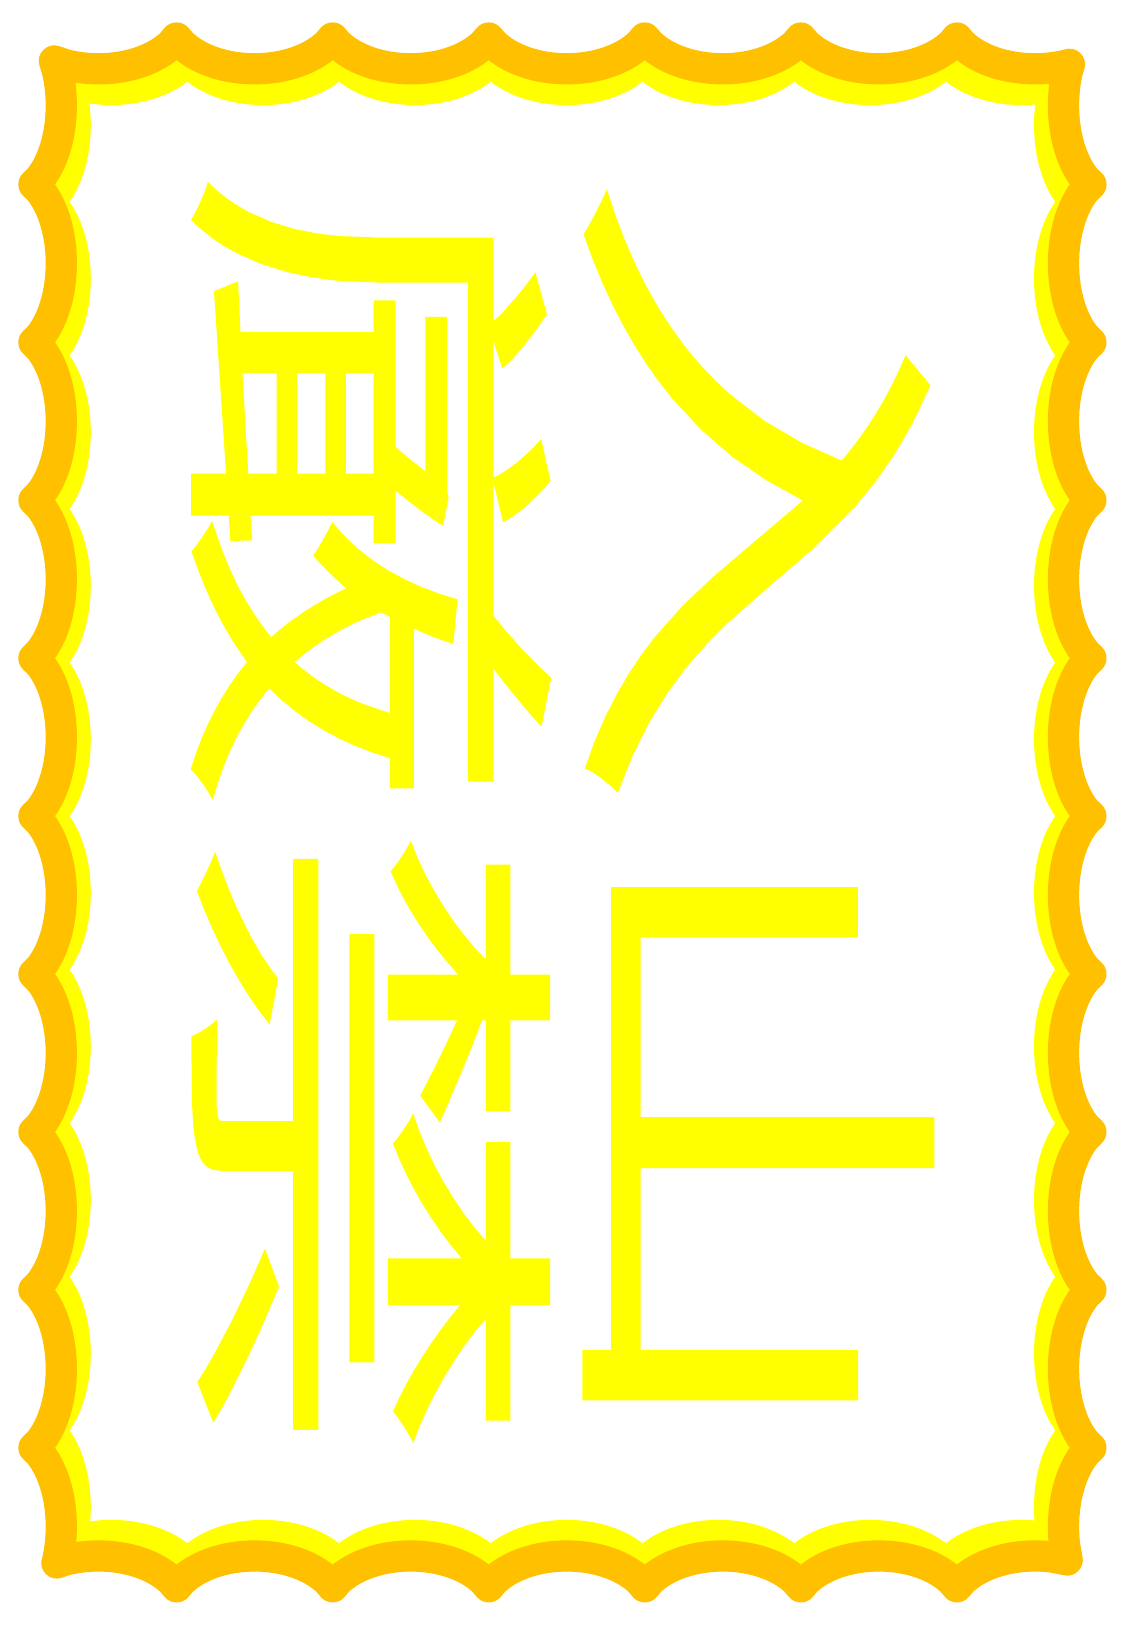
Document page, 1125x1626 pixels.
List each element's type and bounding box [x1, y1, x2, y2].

text_box [33, 37, 1092, 1588]
